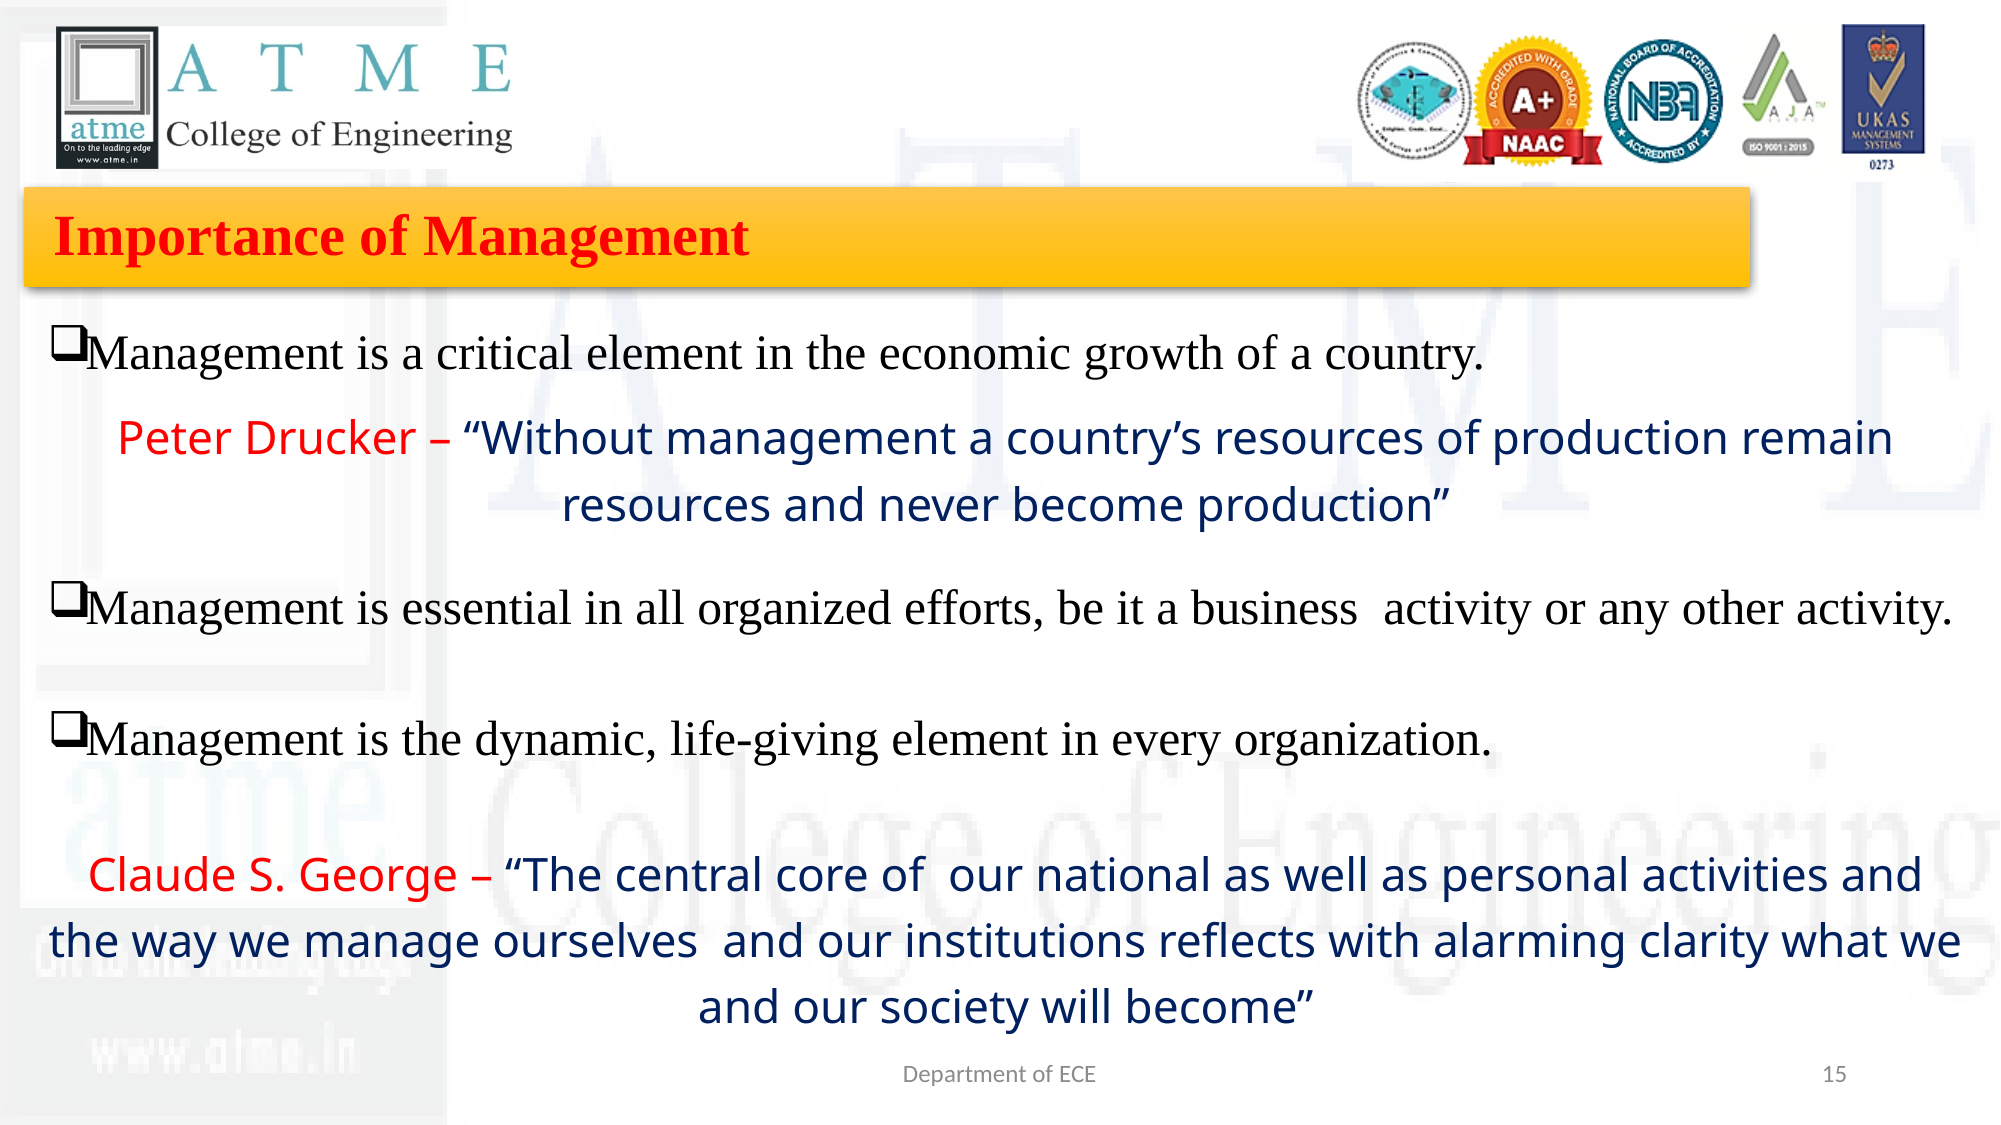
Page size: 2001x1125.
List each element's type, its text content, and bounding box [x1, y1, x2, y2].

footer Department of ECE [662, 1042, 1338, 1103]
list Management is a critical element in the economic growth of a country. Peter Drucker – “Without management a country’s resources of production remain resources and never become production” Management is essential in all organized efforts, be it a business activity or any other activity. Management is the dynamic, life-giving element in every organization. Claude S. George – “The central core of our national as well as personal activities and the way we manage ourselves and our institutions reflects with alarming clarity what we and our society will become” [32, 318, 1979, 1065]
title Importance of Management [24, 187, 1750, 287]
picture [1352, 24, 1941, 186]
slide_number 15 [1412, 1042, 1863, 1103]
picture [56, 26, 512, 169]
